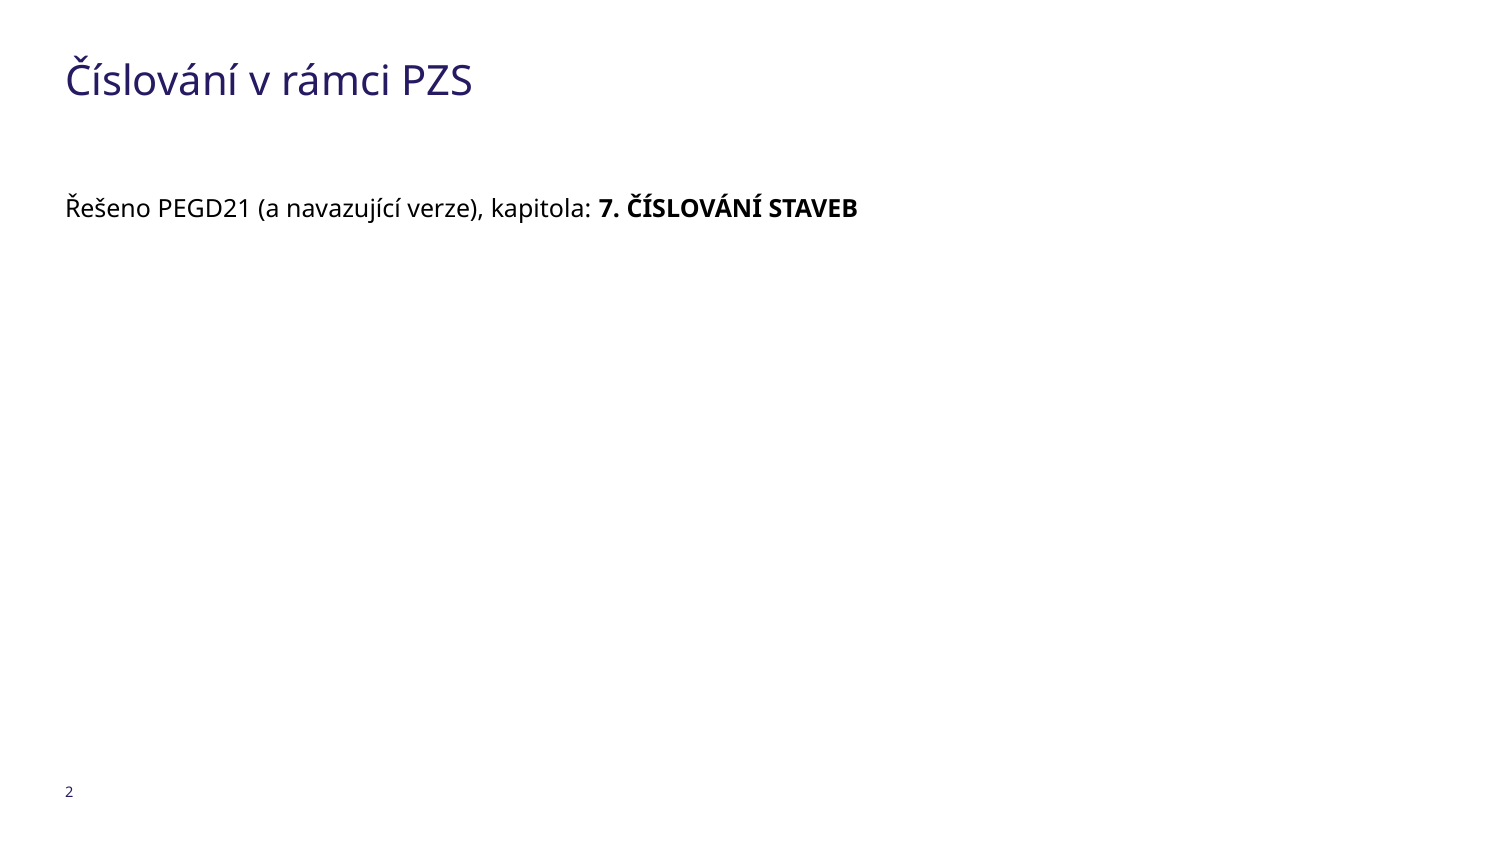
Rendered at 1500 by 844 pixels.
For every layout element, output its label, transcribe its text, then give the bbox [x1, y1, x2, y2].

title Číslování v rámci PZS [64, 62, 1089, 107]
list Řešeno PEGD21 (a navazující verze), kapitola: 7. ČÍSLOVÁNÍ STAVEB [64, 191, 1435, 712]
slide_number 2 [64, 783, 108, 828]
